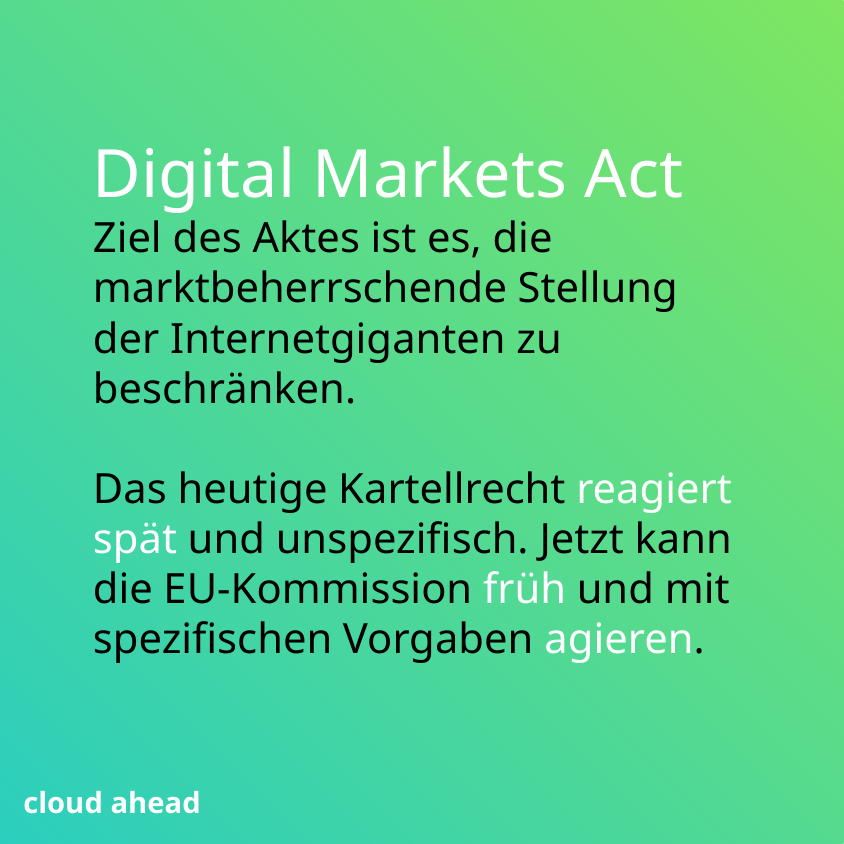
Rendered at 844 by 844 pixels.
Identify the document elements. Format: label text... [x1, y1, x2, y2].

text_box Digital Markets Act Ziel des Aktes ist es, die marktbeherrschende Stellung der Internetgiganten zu beschränken. Das heutige Kartellrecht reagiert spät und unspezifisch. Jetzt kann die EU-Kommission früh und mit spezifischen Vorgaben agieren. [78, 123, 768, 719]
